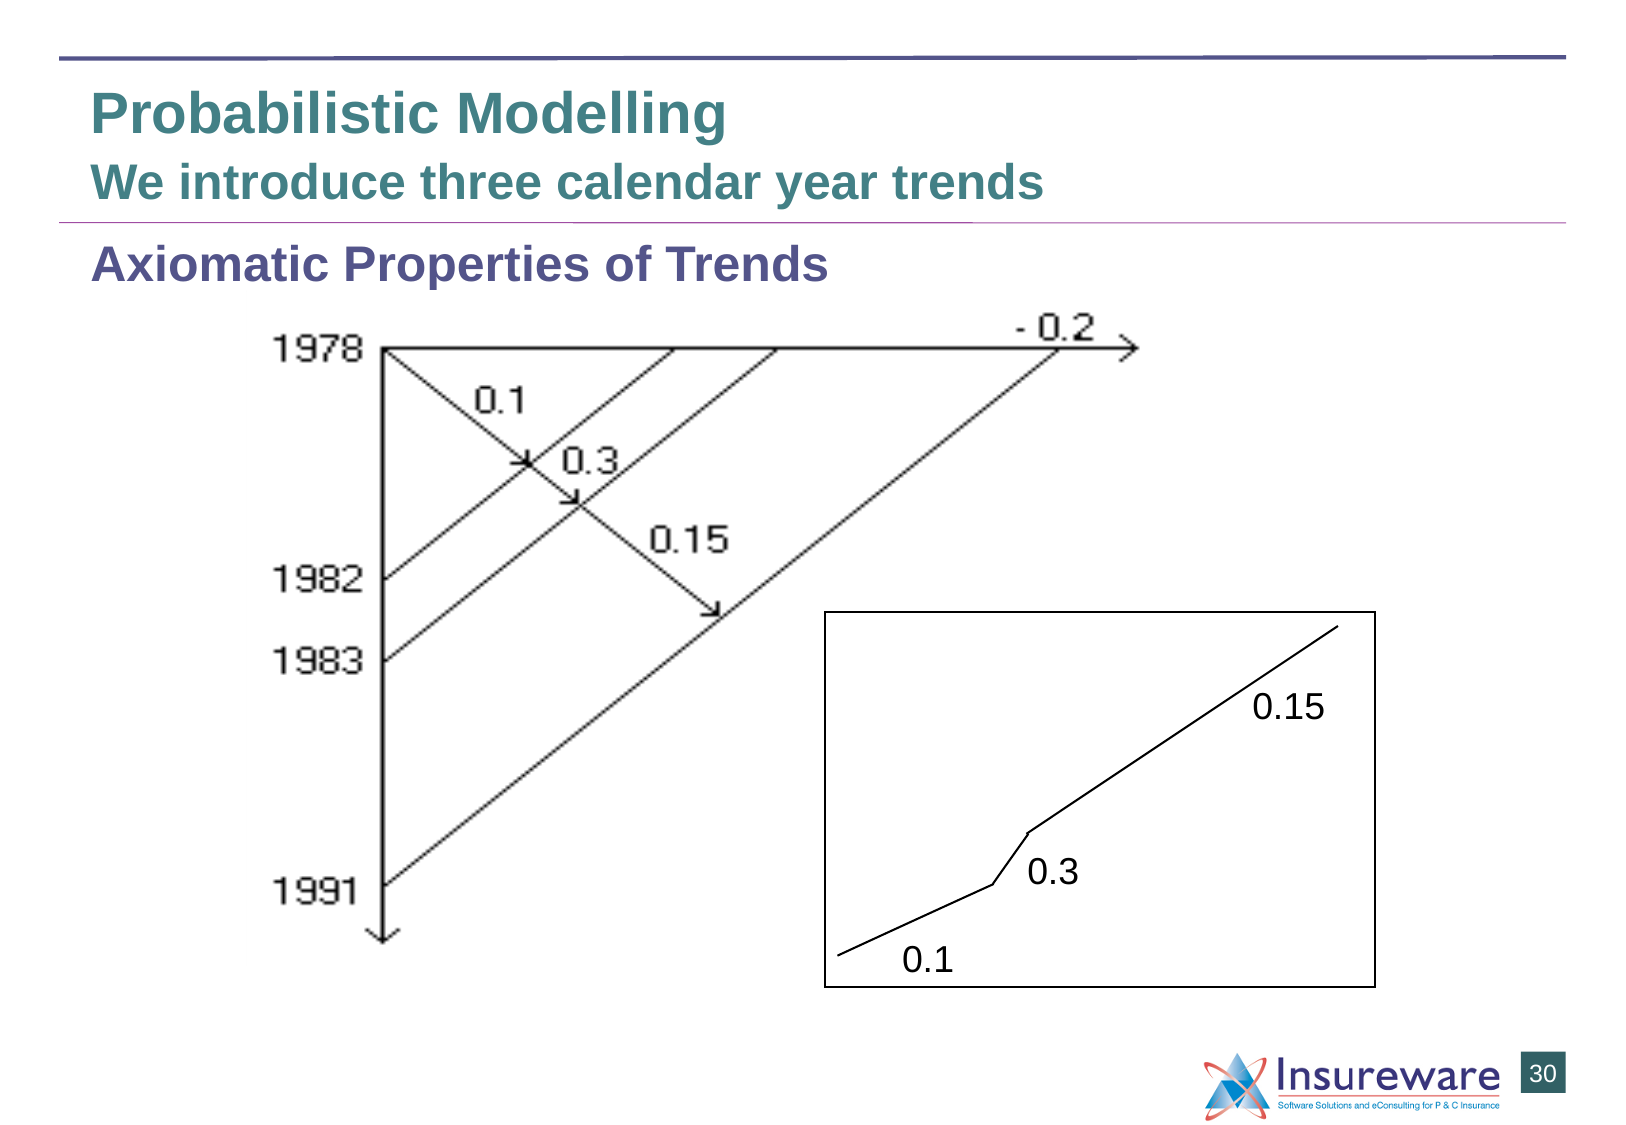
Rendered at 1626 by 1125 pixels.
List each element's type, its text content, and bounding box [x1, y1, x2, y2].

list Axiomatic Properties of Trends [90, 231, 1568, 303]
picture [1202, 1052, 1500, 1122]
slide_number 29 [1520, 1051, 1566, 1093]
title Probabilistic Modelling We introduce three calendar year trends [90, 79, 1568, 204]
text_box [824, 612, 1376, 988]
picture [245, 290, 1159, 967]
